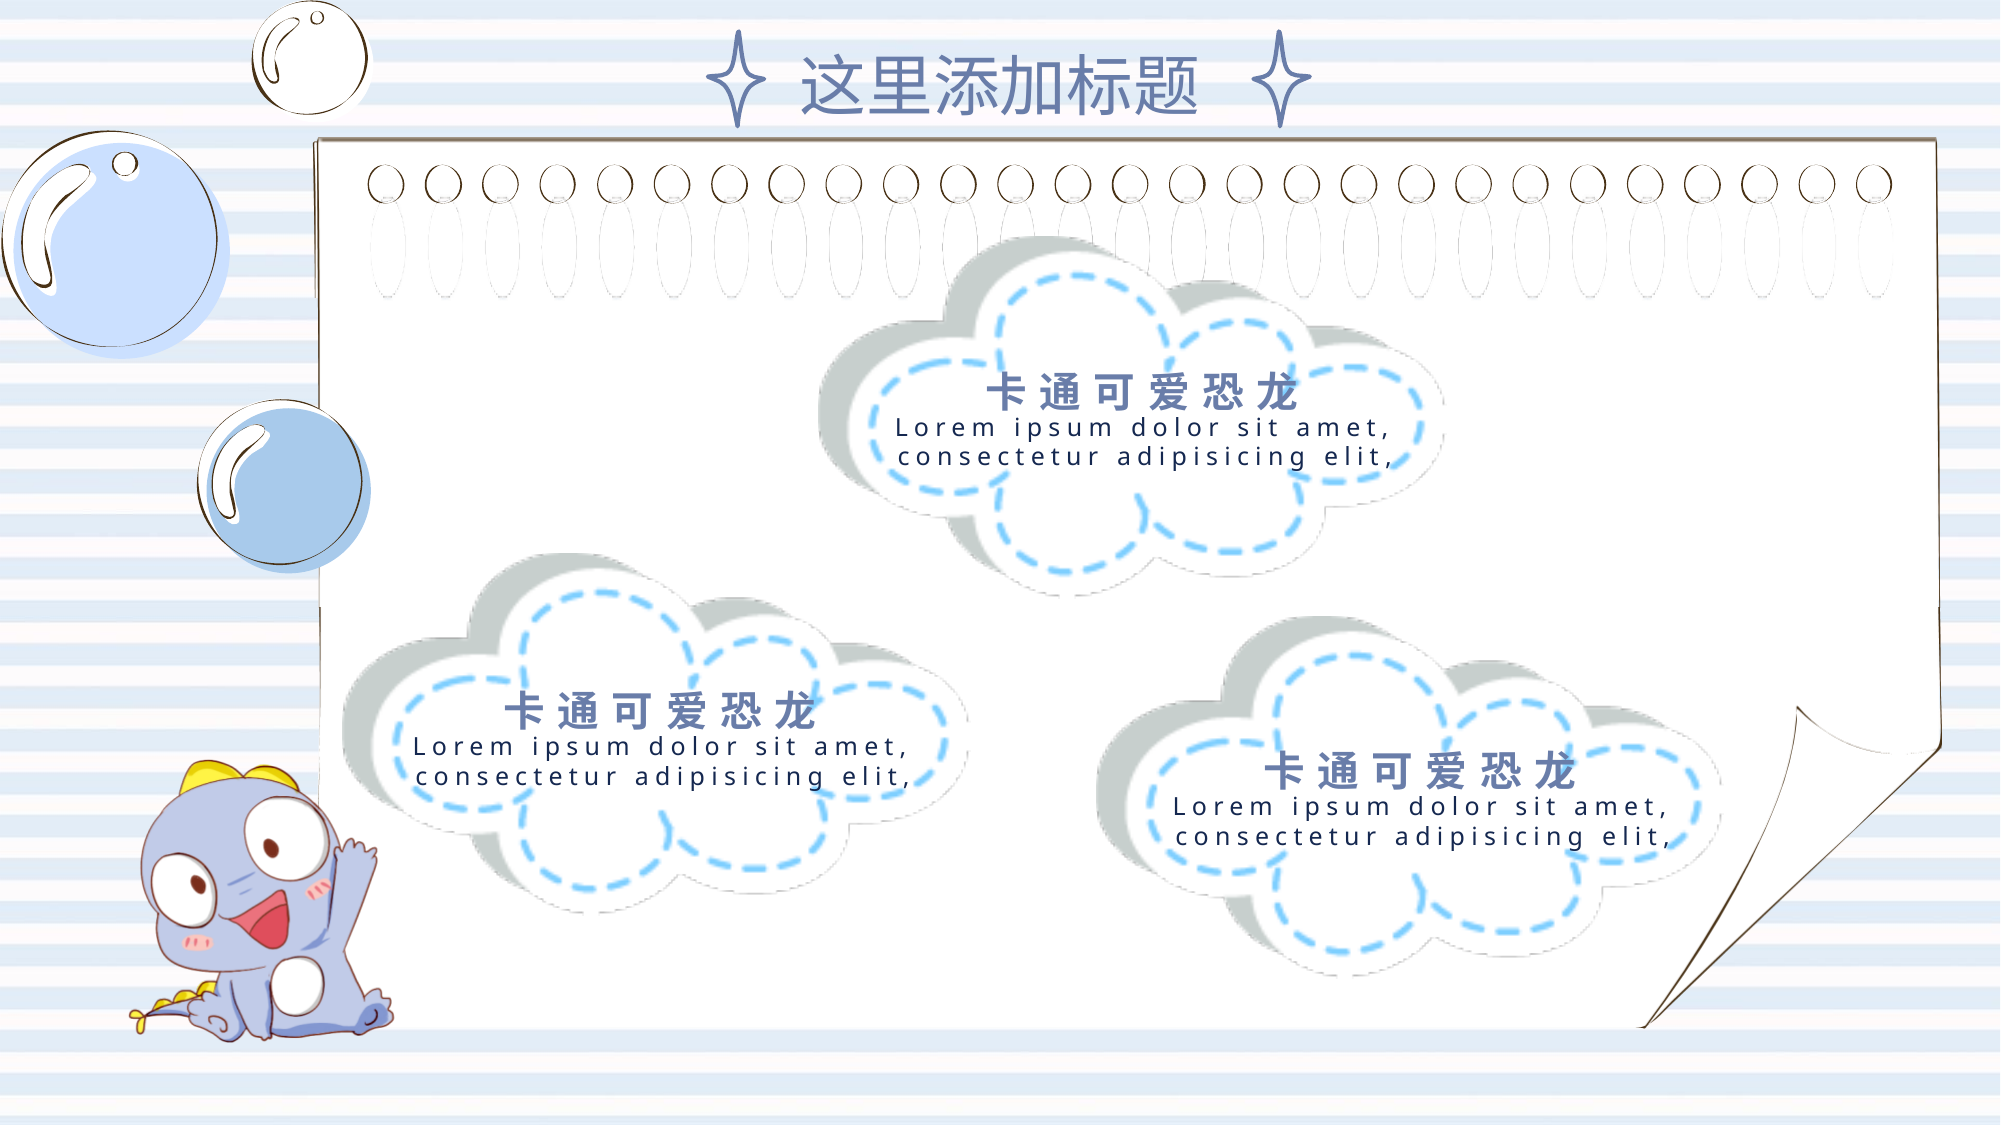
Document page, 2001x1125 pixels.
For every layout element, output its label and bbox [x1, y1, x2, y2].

text_box [0, 0, 1942, 1029]
picture [1096, 616, 1724, 979]
picture [0, 0, 2001, 1125]
